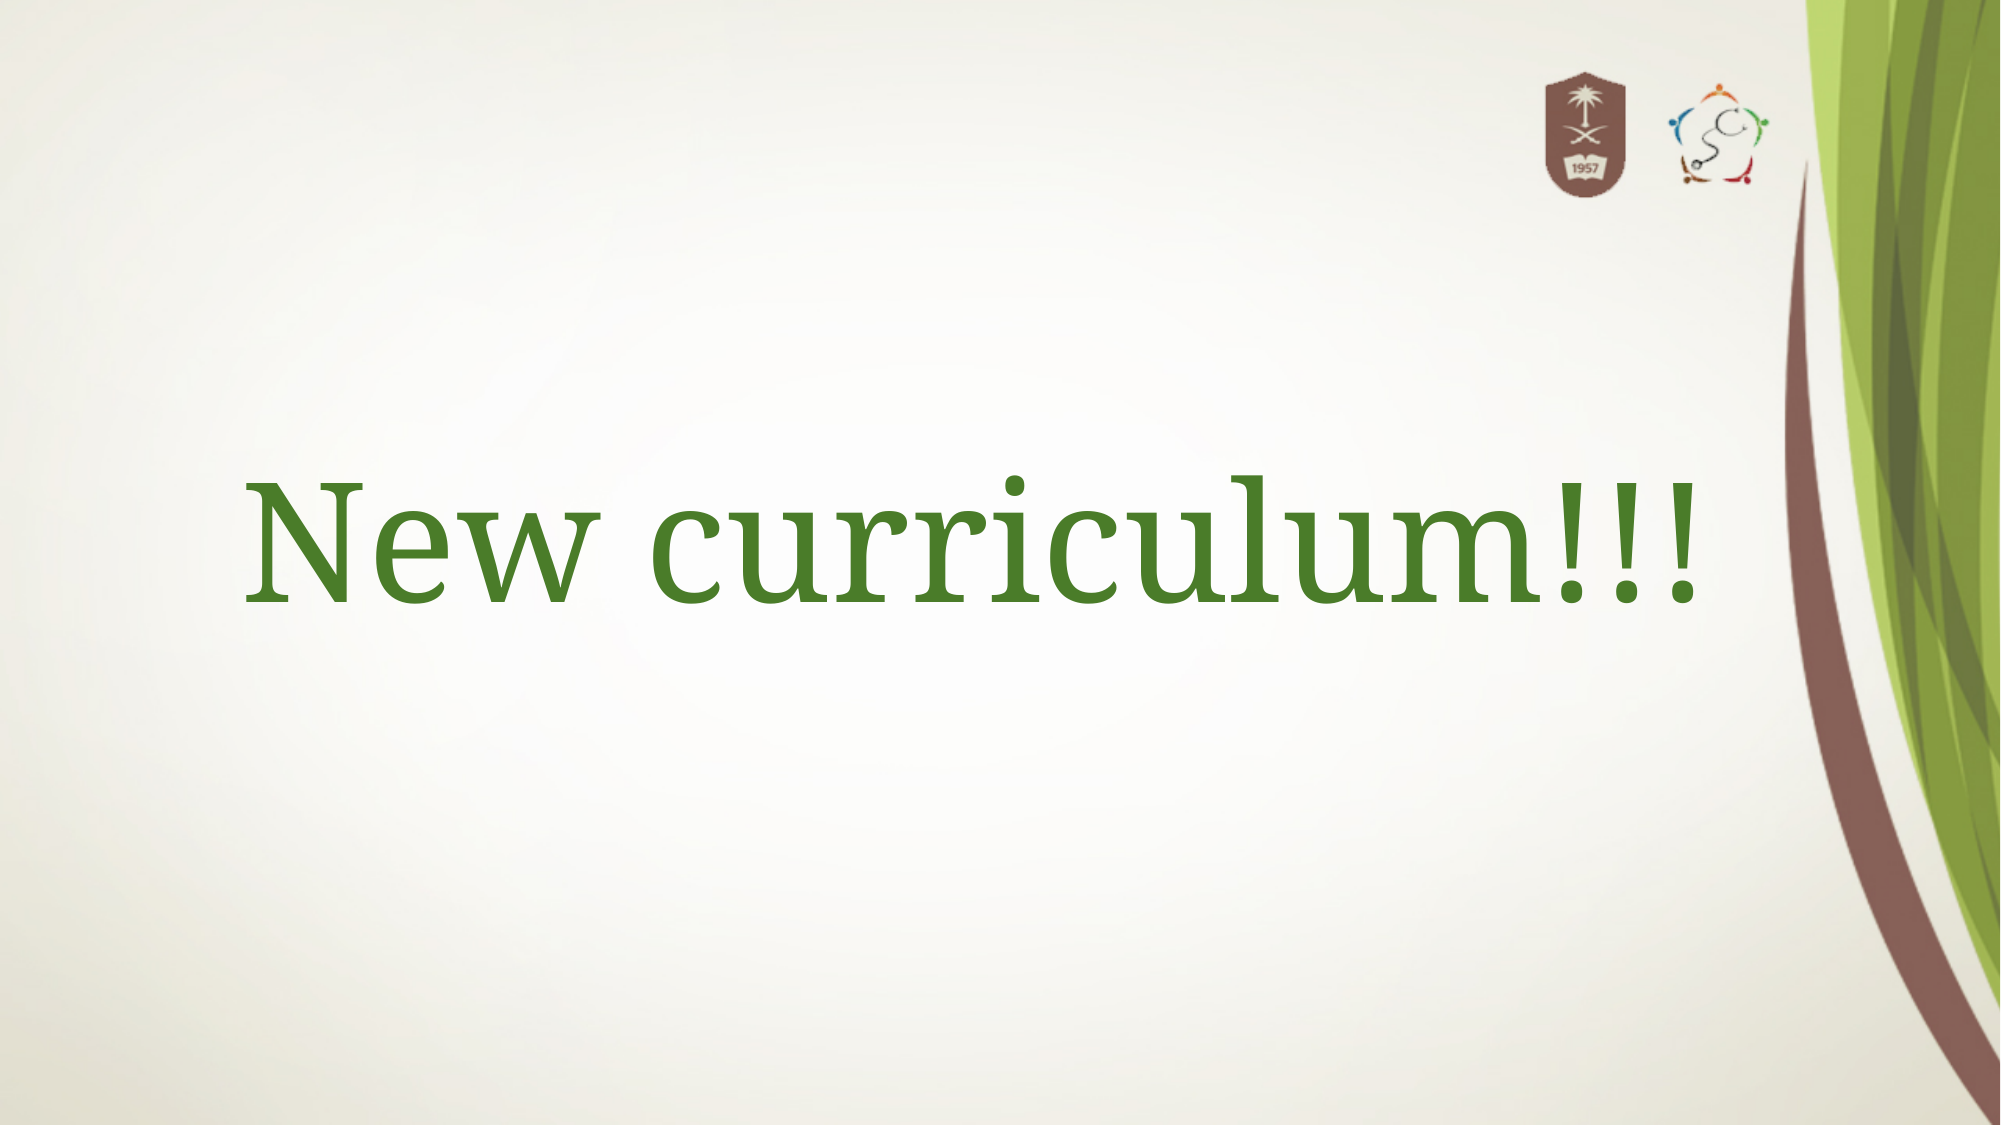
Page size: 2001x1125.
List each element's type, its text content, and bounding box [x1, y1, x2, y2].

picture [0, 0, 2001, 1125]
title New curriculum!!! [225, 426, 1896, 672]
